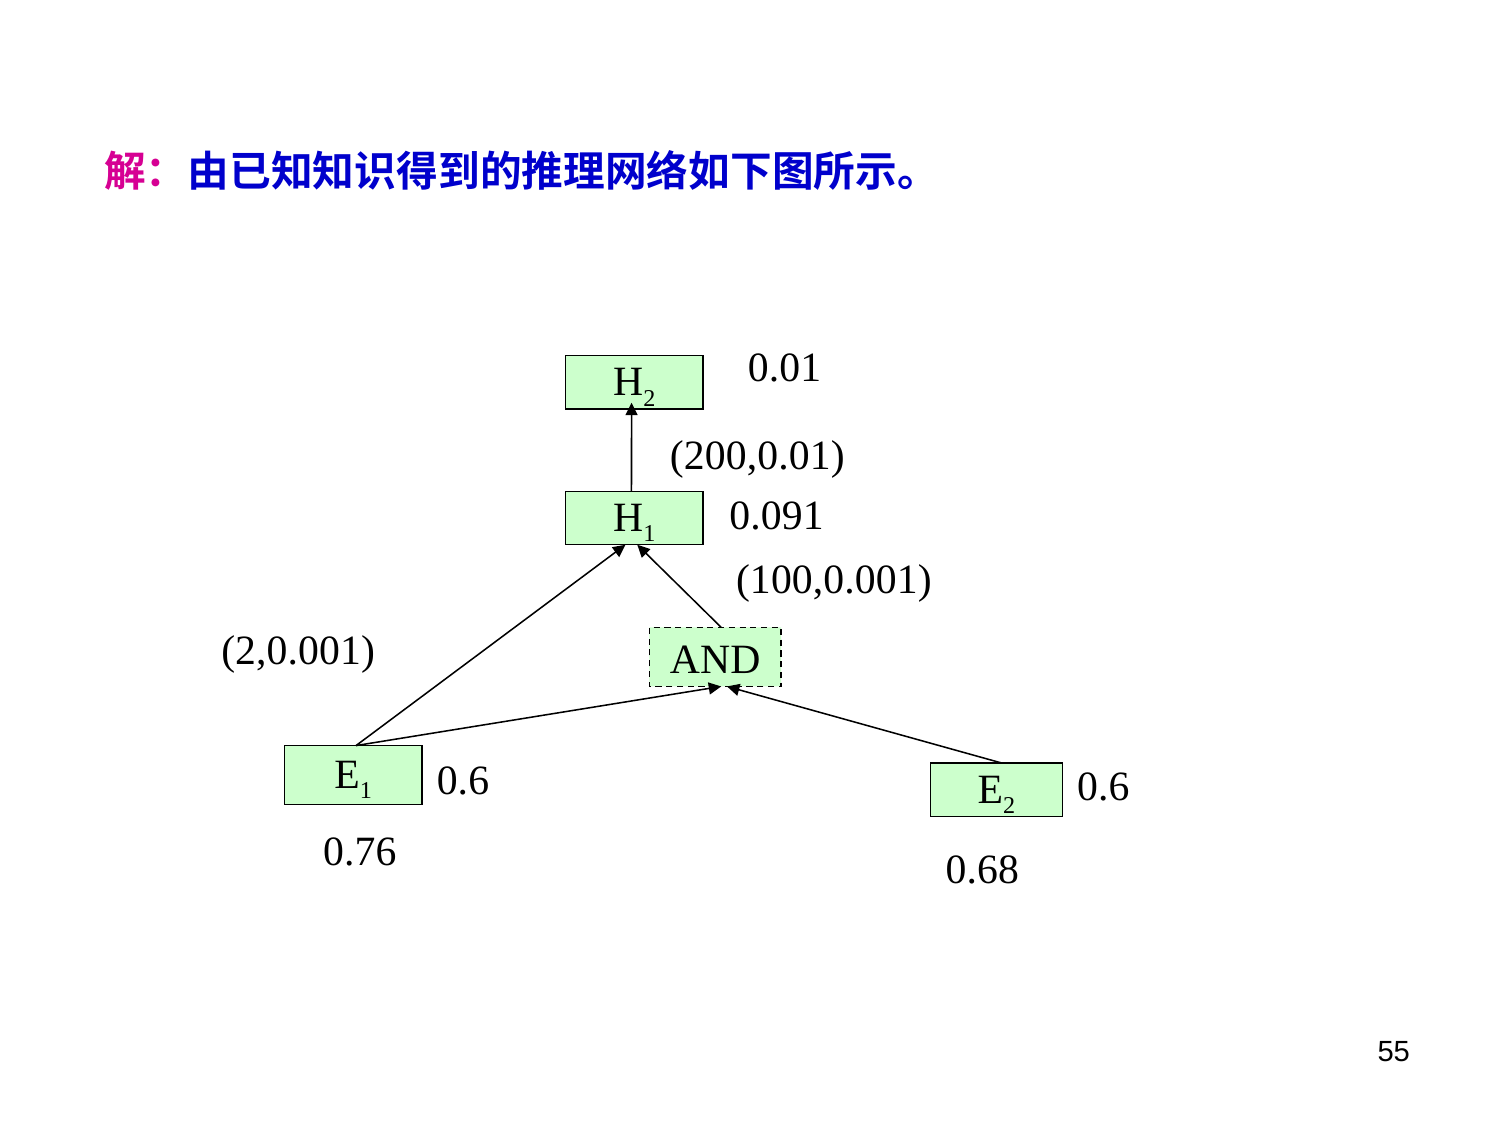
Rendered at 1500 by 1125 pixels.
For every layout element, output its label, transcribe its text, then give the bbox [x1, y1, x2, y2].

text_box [206, 337, 1135, 894]
list 解：由已知知识得到的推理网络如下图所示。 [41, 143, 1424, 214]
slide_number 55 [1074, 1024, 1425, 1103]
